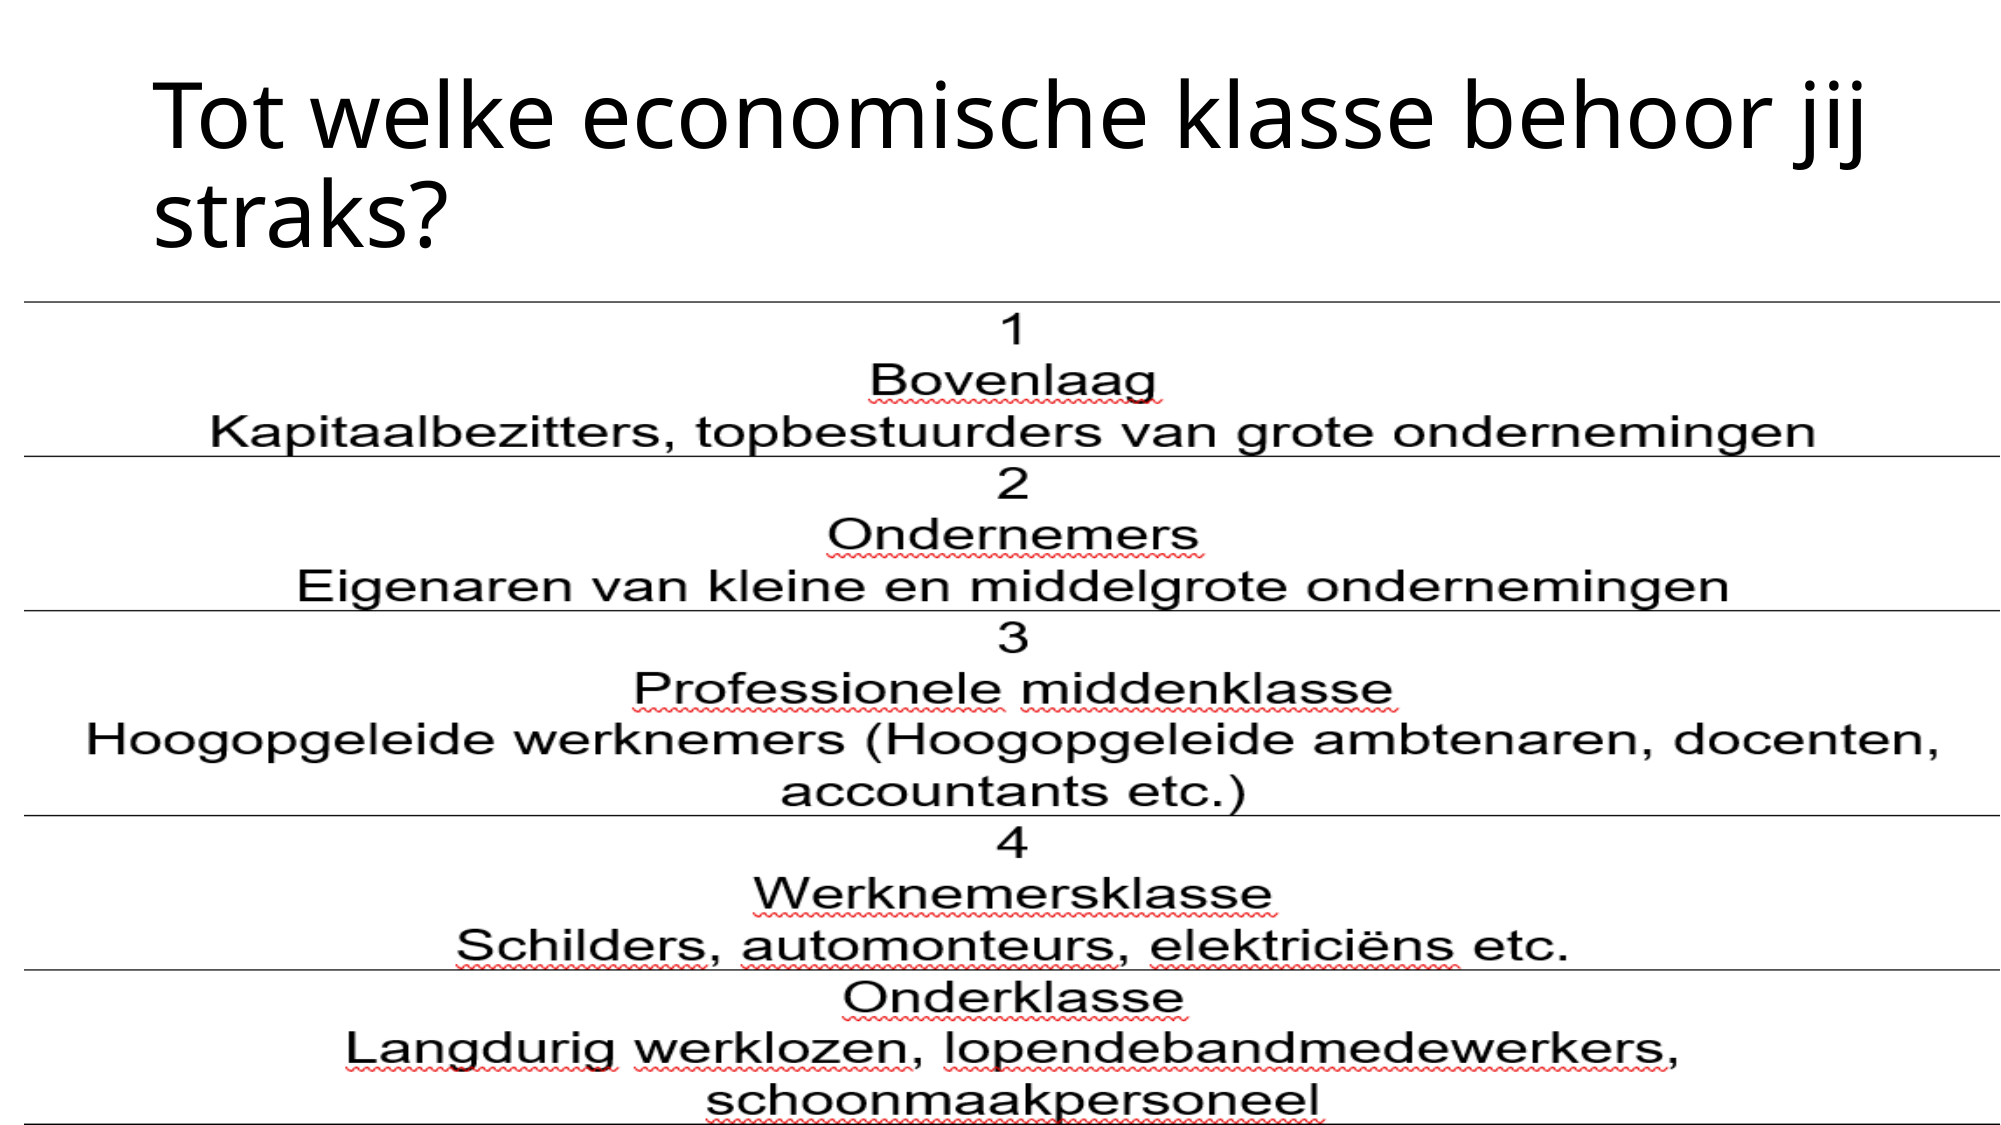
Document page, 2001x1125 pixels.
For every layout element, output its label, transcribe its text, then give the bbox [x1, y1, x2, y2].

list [24, 299, 2000, 1125]
title Tot welke economische klasse behoor jij straks? [137, 59, 1941, 278]
